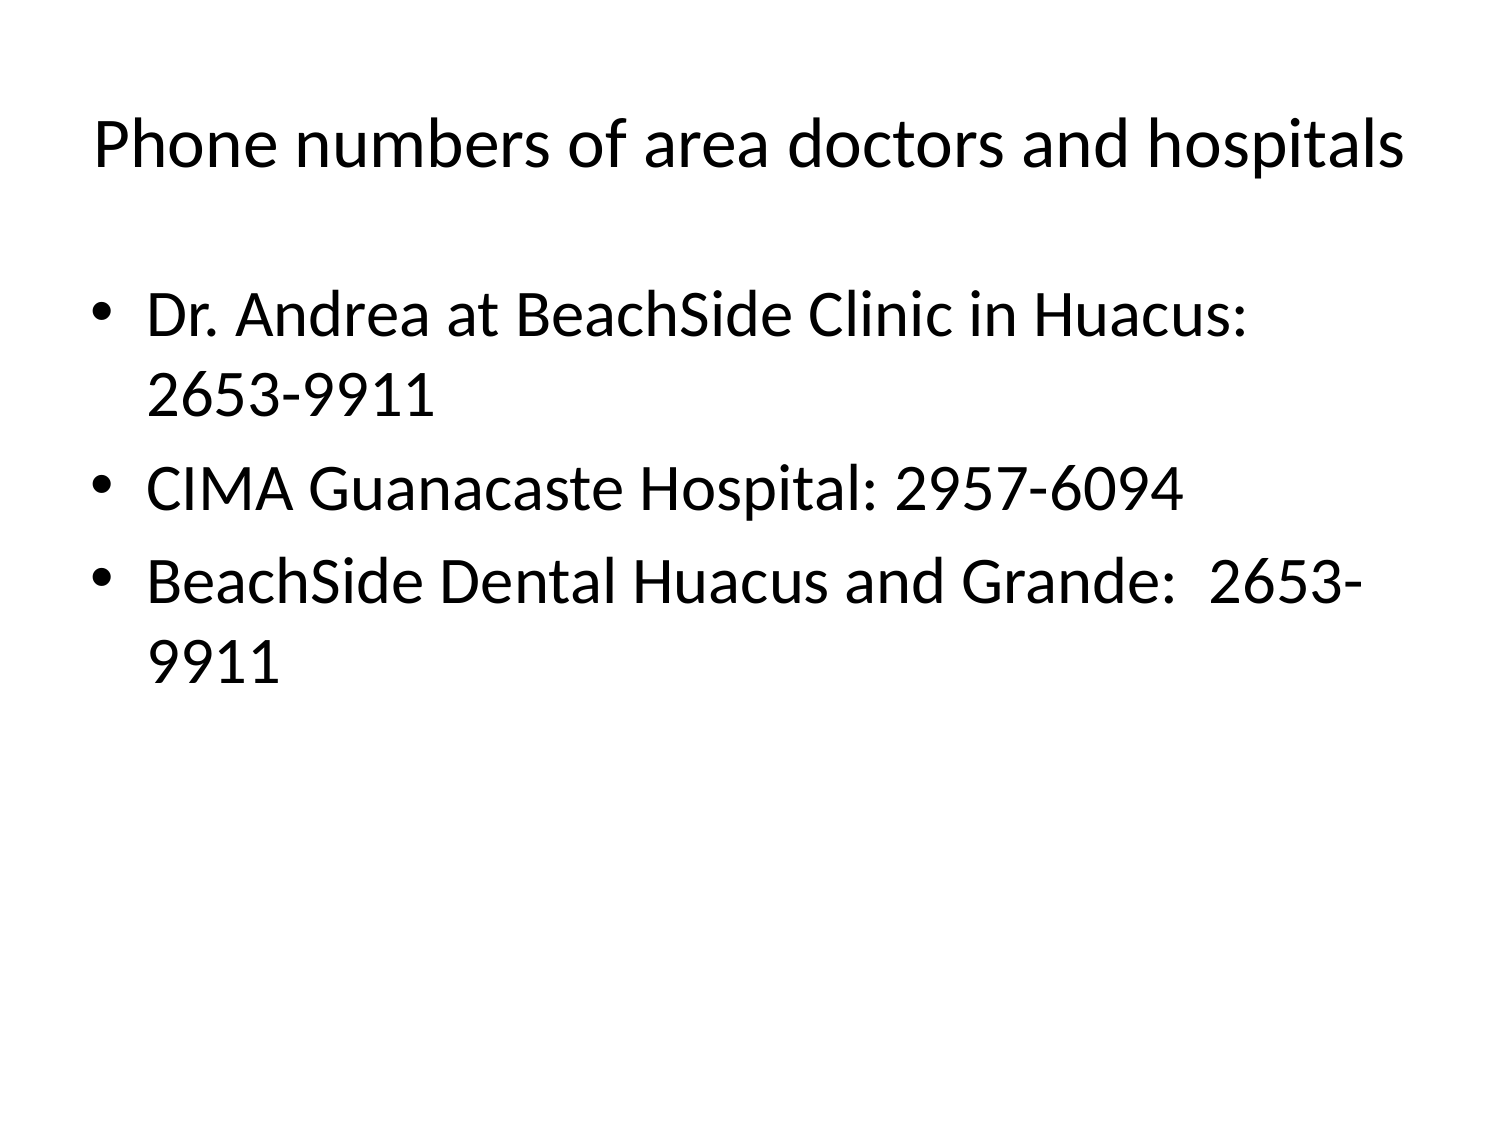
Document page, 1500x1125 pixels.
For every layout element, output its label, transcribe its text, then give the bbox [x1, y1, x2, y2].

title Phone numbers of area doctors and hospitals [75, 45, 1425, 233]
list Dr. Andrea at BeachSide Clinic in Huacus: 2653-9911 CIMA Guanacaste Hospital: 2957-6094 BeachSide Dental Huacus and Grande: 2653-9911 [75, 262, 1425, 1005]
